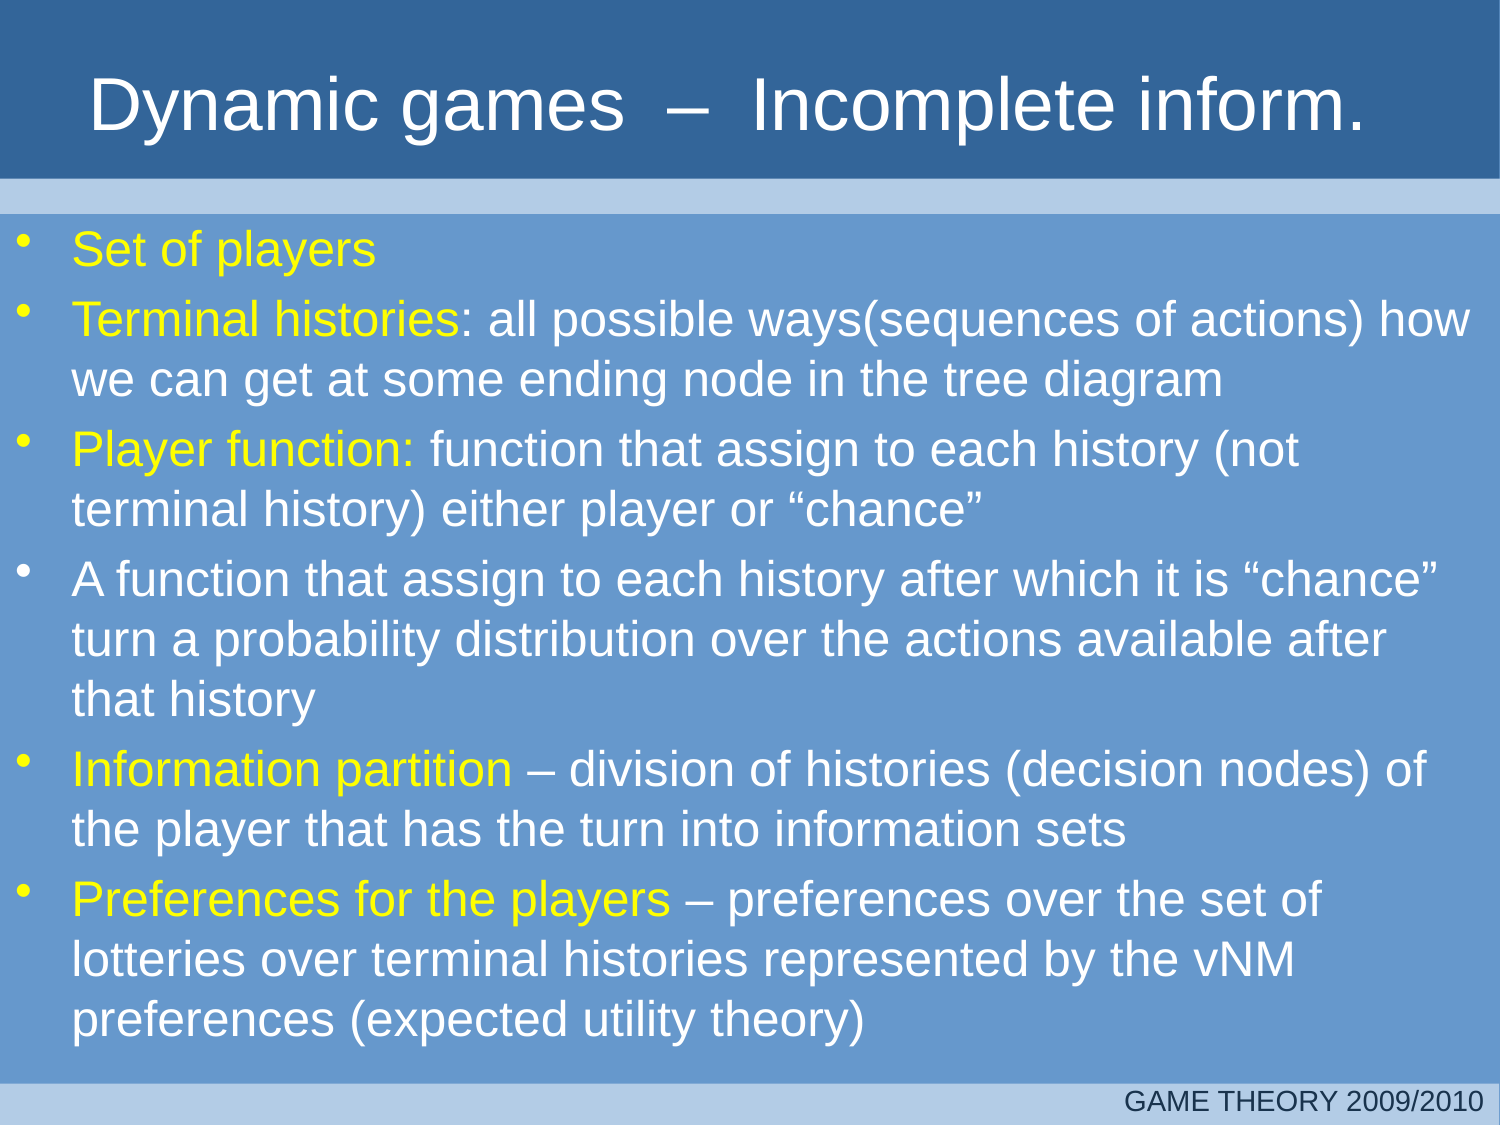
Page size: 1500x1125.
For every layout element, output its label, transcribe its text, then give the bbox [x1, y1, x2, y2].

text_box GAME THEORY 2009/2010 [1109, 1075, 1500, 1125]
list Set of players Terminal histories: all possible ways(sequences of actions) how we can get at some ending node in the tree diagram Player function: function that assign to each history (not terminal history) either player or “chance” A function that assign to each history after which it is “chance” turn a probability distribution over the actions available after that history Information partition – division of histories (decision nodes) of the player that has the turn into information sets Preferences for the players – preferences over the set of lotteries over terminal histories represented by the vNM preferences (expected utility theory) [0, 208, 1500, 966]
text_box Dynamic games – Incomplete inform. [73, 41, 1434, 160]
